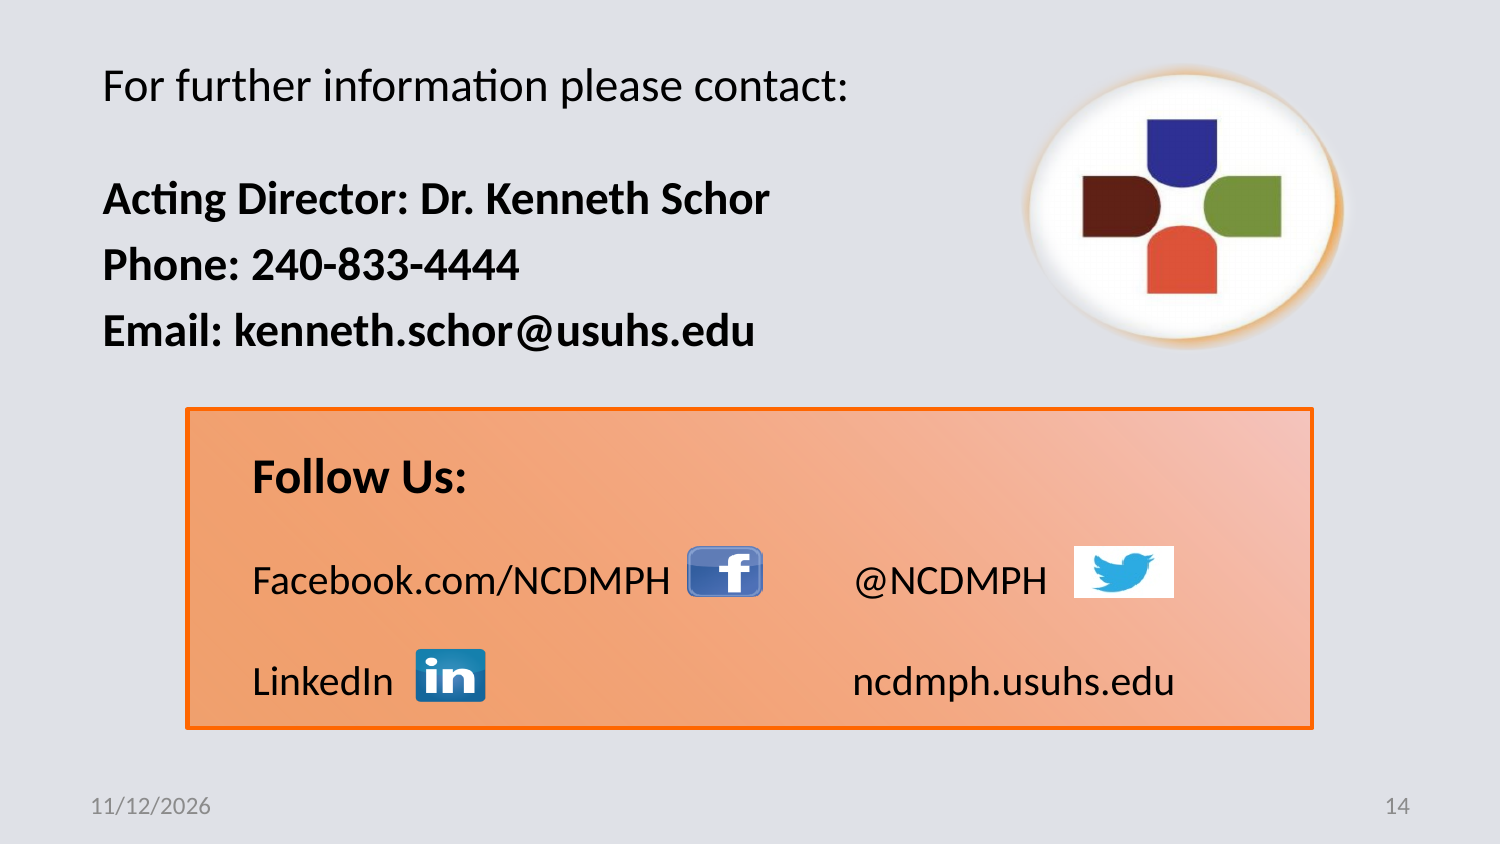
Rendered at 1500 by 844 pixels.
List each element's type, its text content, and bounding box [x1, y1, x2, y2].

picture [1074, 546, 1174, 599]
picture [412, 646, 488, 704]
list For further information please contact: Acting Director: Dr. Kenneth Schor Phone: 240-833-4444 Email: kenneth.schor@usuhs.edu [87, 46, 963, 366]
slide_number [75, 782, 425, 827]
slide_number 14 [1074, 782, 1425, 827]
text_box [187, 390, 1313, 816]
picture [687, 546, 763, 597]
picture [1012, 56, 1363, 360]
